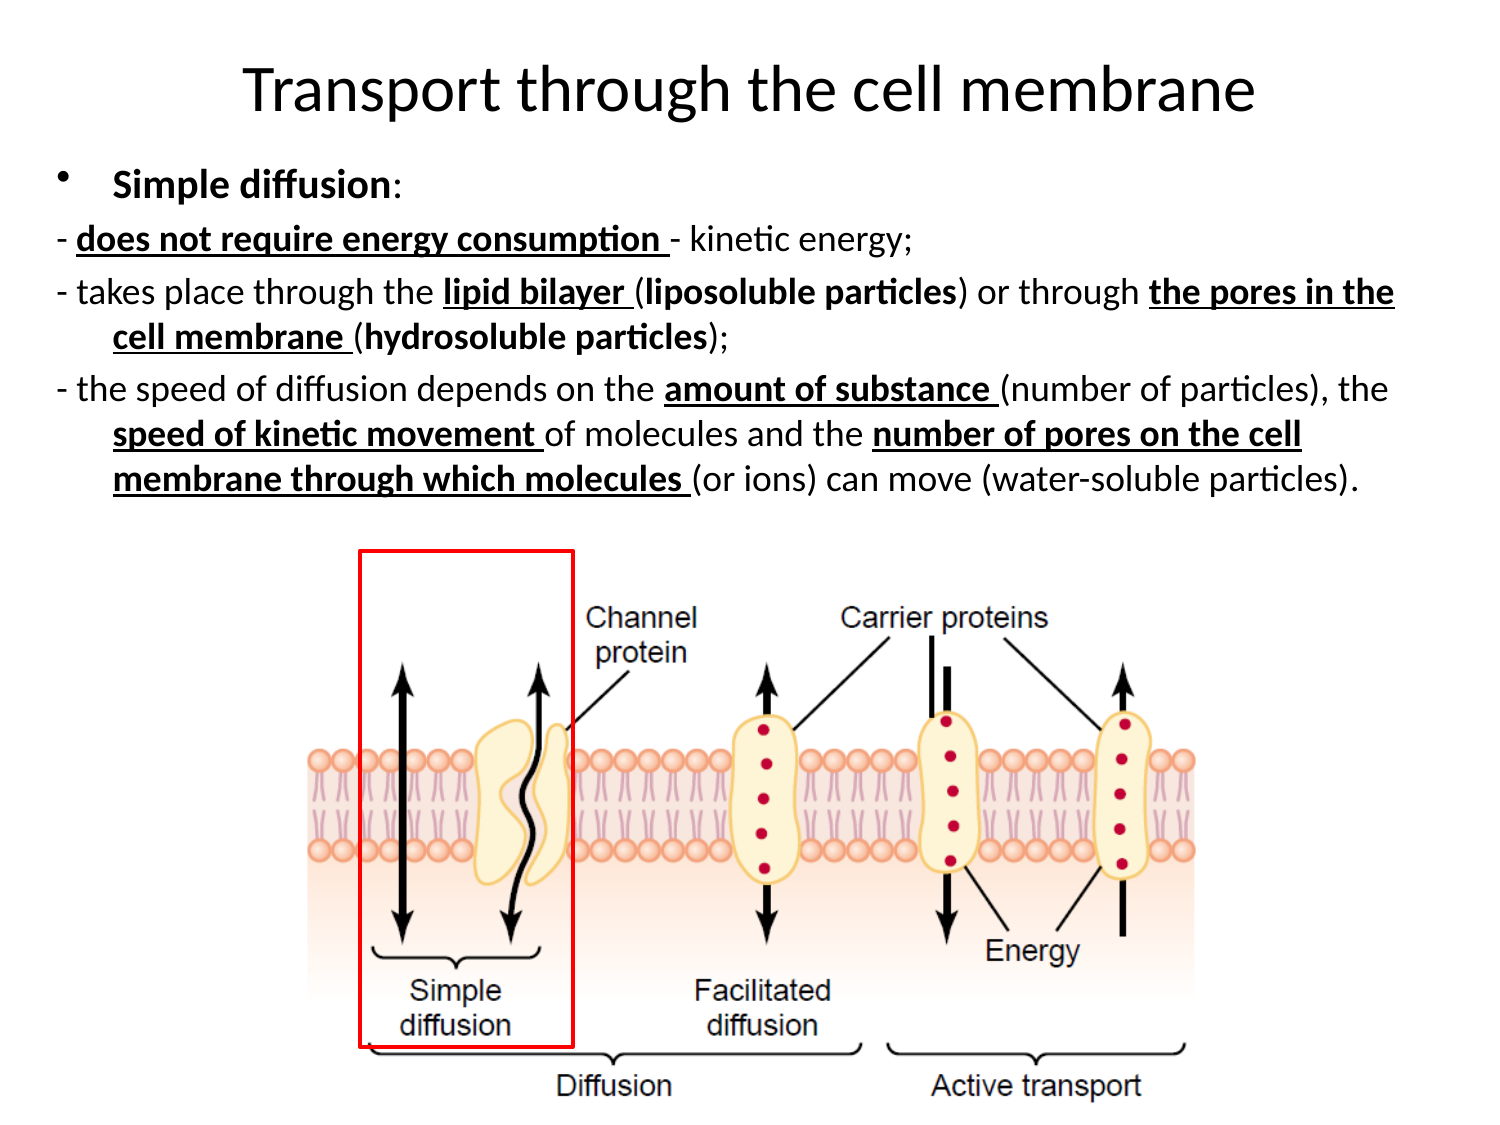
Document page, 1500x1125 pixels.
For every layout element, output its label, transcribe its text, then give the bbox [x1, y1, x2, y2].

list Simple diffusion: - does not require energy consumption - kinetic energy; - takes place through the lipid bilayer (liposoluble particles) or through the pores in the cell membrane (hydrosoluble particles); - the speed of diffusion depends on the amount of substance (number of particles), the speed of kinetic movement of molecules and the number of pores on the cell membrane through which molecules (or ions) can move (water-soluble particles). [41, 148, 1459, 1071]
picture [295, 573, 1205, 1117]
text_box [358, 549, 575, 572]
title Transport through the cell membrane [74, 44, 1426, 126]
